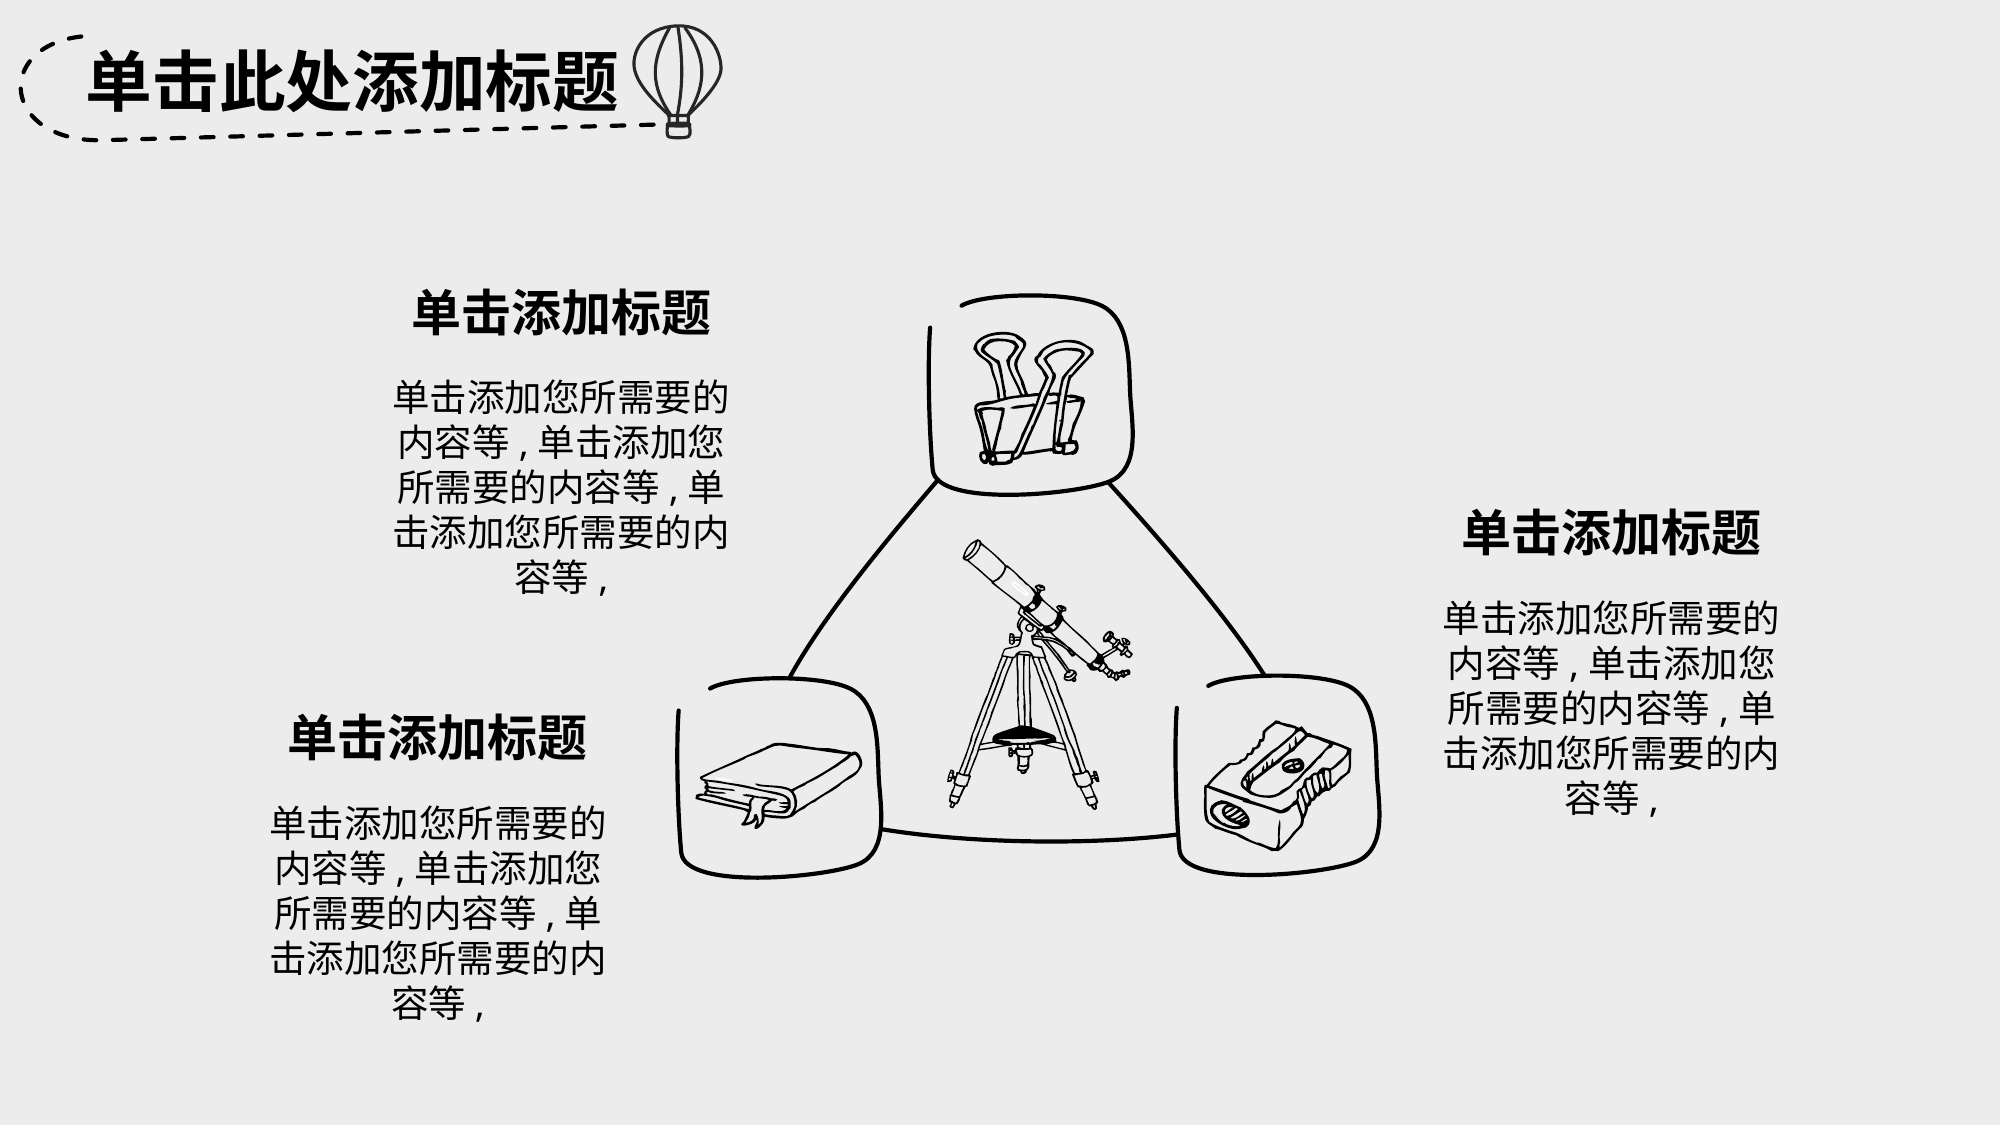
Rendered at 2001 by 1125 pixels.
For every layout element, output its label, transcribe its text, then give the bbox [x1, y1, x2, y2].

text_box [1174, 674, 1381, 877]
text_box [676, 677, 883, 879]
text_box 单击添加标题 [396, 273, 727, 349]
text_box 单击添加您所需要的内容等,单击添加您所需要的内容等,单击添加您所需要的内容等, [1416, 587, 1807, 828]
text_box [1203, 720, 1353, 852]
text_box [788, 480, 1265, 843]
text_box 单击添加您所需要的内容等,单击添加您所需要的内容等,单击添加您所需要的内容等, [366, 367, 757, 607]
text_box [695, 741, 864, 830]
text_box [633, 25, 722, 138]
text_box [19, 38, 570, 142]
text_box 单击此处添加标题 [70, 31, 633, 127]
text_box [973, 331, 1094, 466]
text_box 单击添加您所需要的内容等,单击添加您所需要的内容等,单击添加您所需要的内容等, [243, 792, 633, 1032]
text_box 单击添加标题 [273, 699, 603, 774]
text_box [927, 294, 1134, 496]
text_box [947, 539, 1133, 812]
text_box 单击添加标题 [1446, 494, 1777, 570]
